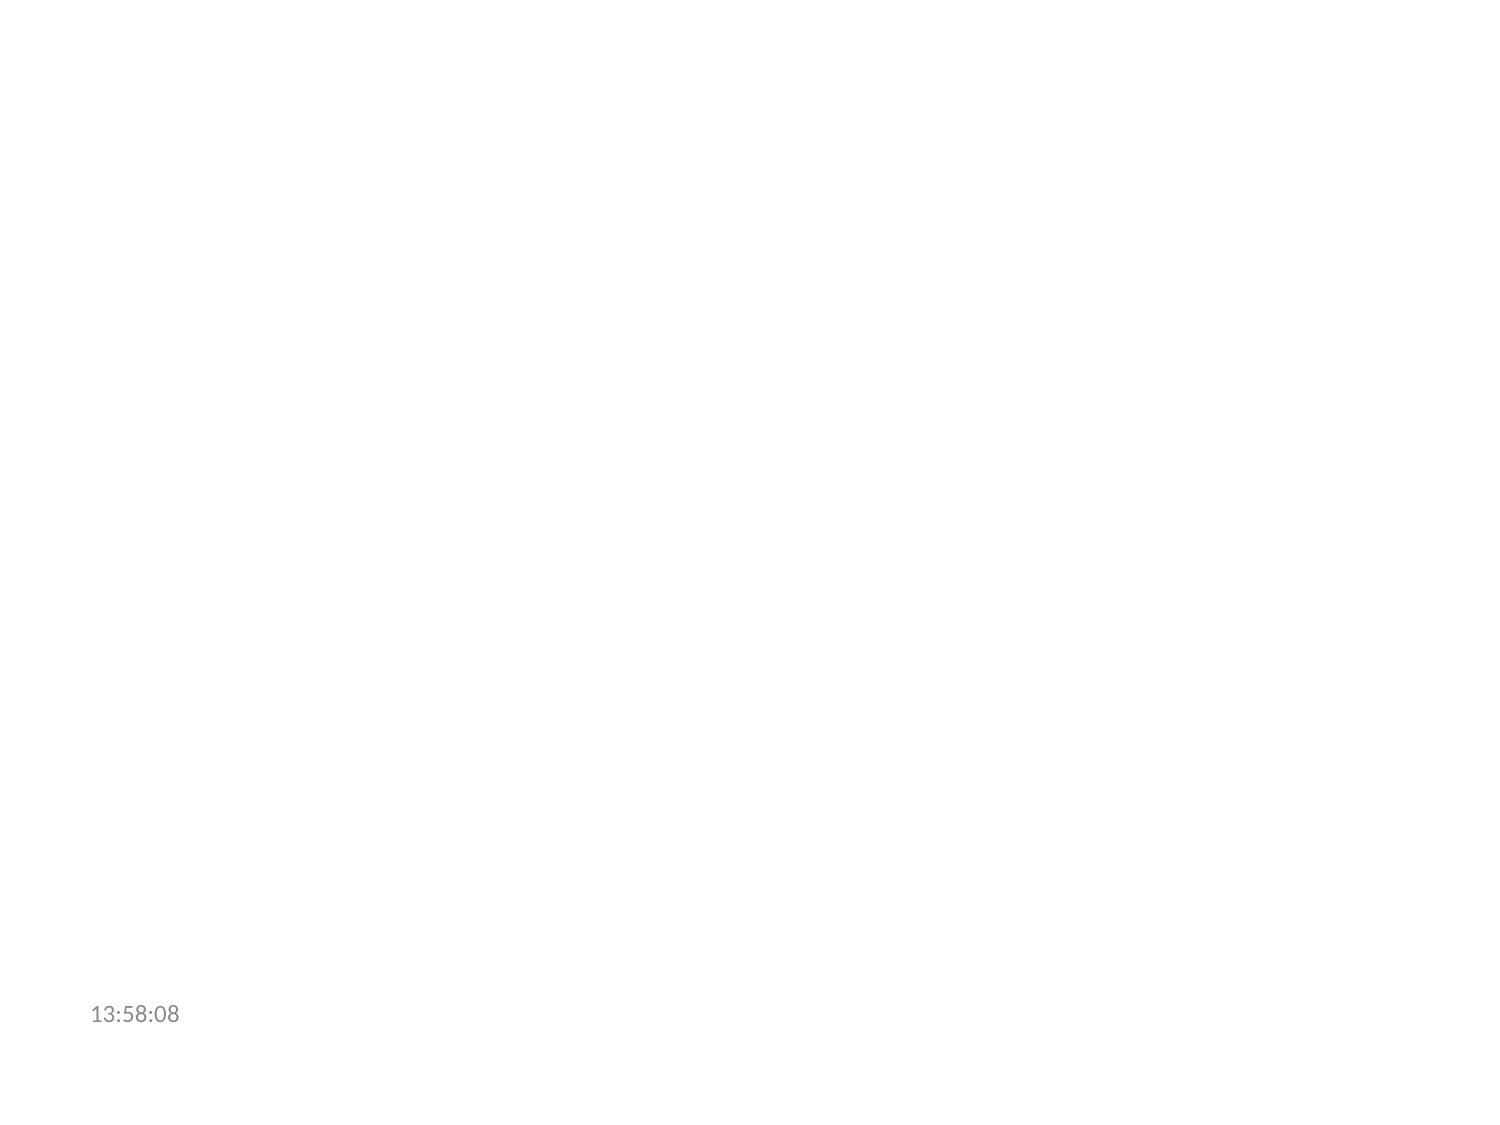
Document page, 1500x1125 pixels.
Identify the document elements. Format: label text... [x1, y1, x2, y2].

text_box 15:35:09 [75, 982, 425, 1043]
